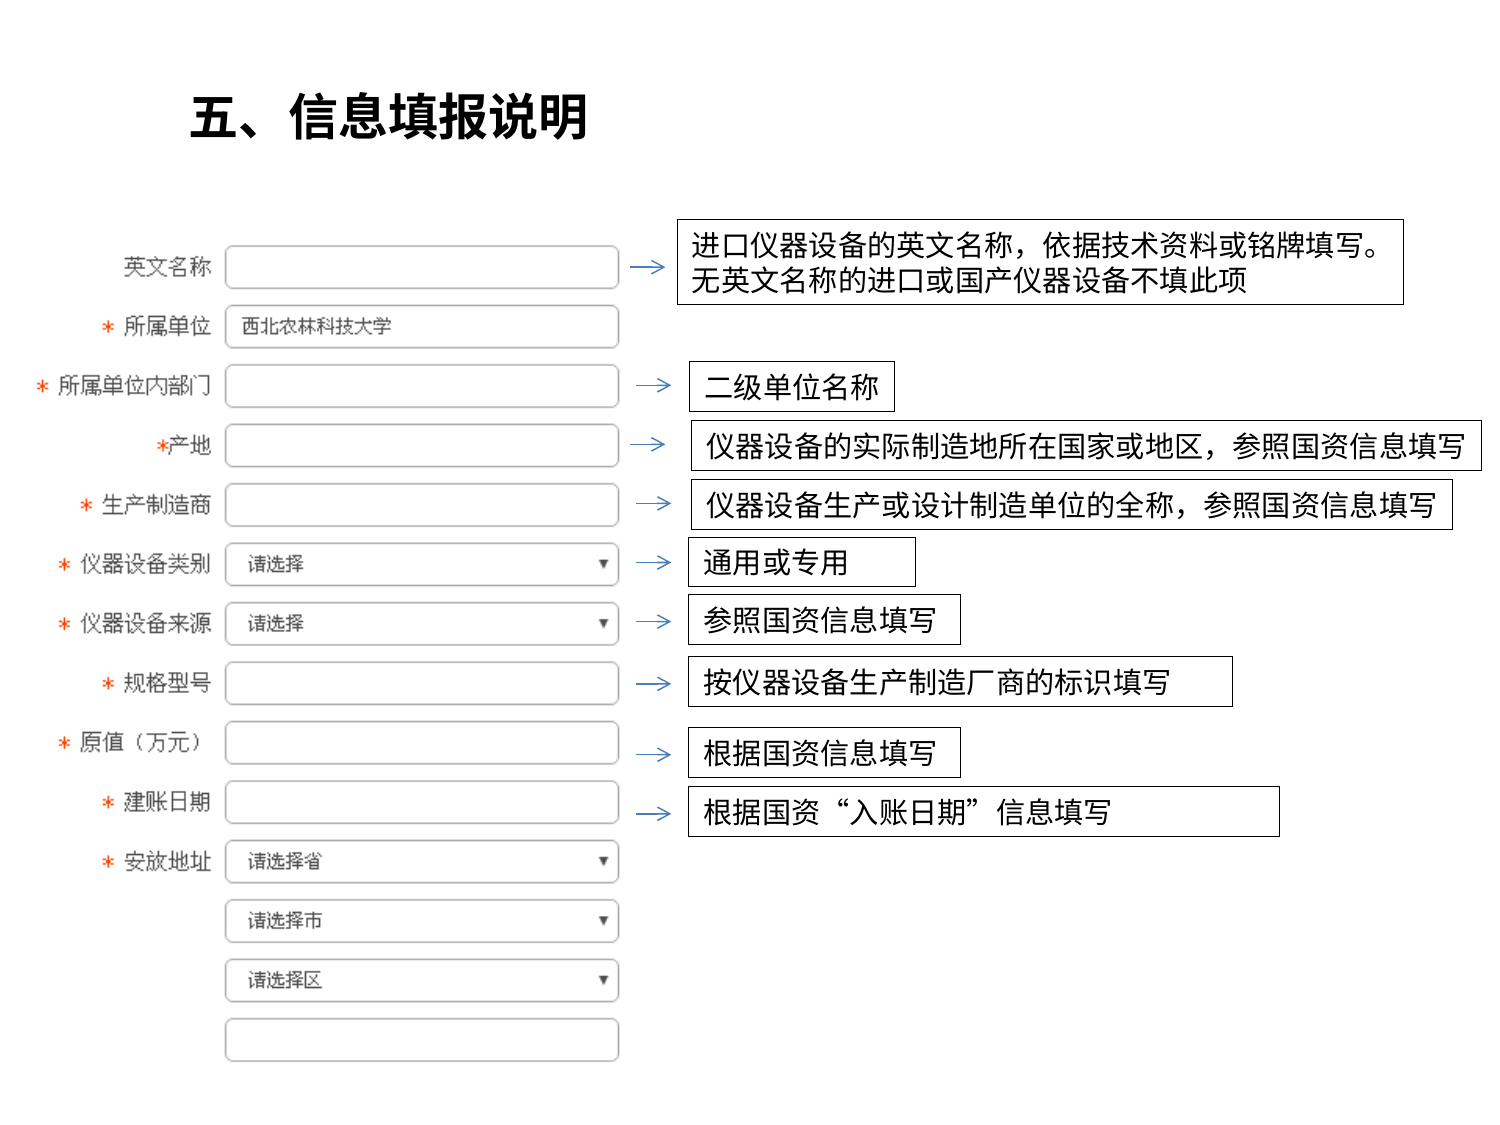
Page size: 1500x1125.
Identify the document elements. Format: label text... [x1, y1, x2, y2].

text_box 五、信息填报说明 [173, 78, 604, 153]
text_box 按仪器设备生产制造厂商的标识填写 [688, 656, 1233, 707]
text_box 通用或专用 [688, 537, 916, 587]
text_box 参照国资信息填写 [688, 594, 961, 645]
text_box 进口仪器设备的英文名称，依据技术资料或铭牌填写。无英文名称的进口或国产仪器设备不填此项 [677, 219, 1404, 305]
text_box 仪器设备的实际制造地所在国家或地区，参照国资信息填写 [691, 420, 1482, 471]
text_box 根据国资信息填写 [688, 727, 961, 778]
text_box 二级单位名称 [689, 361, 895, 412]
text_box 仪器设备生产或设计制造单位的全称，参照国资信息填写 [691, 479, 1453, 530]
picture [17, 207, 631, 1084]
text_box 根据国资“入账日期”信息填写 [688, 786, 1280, 837]
